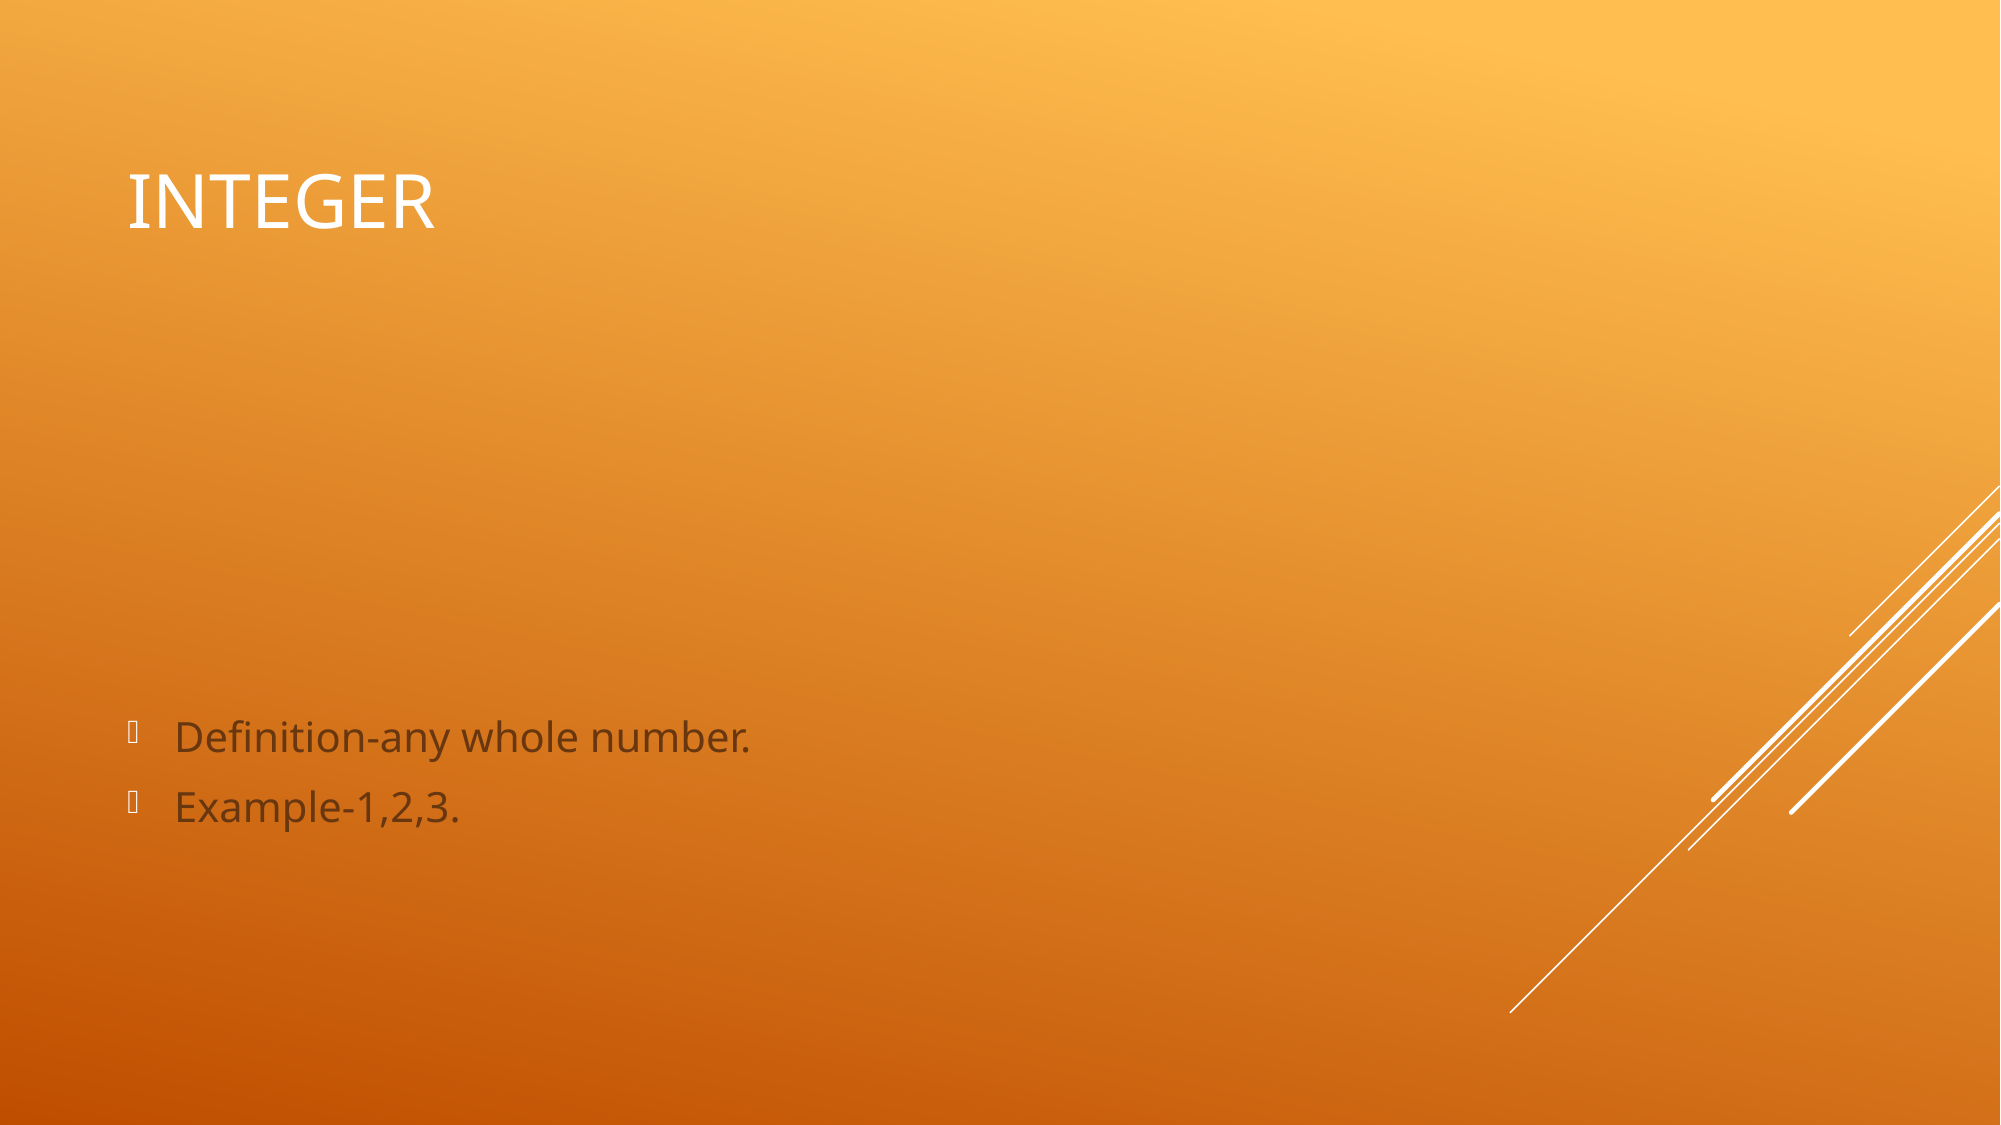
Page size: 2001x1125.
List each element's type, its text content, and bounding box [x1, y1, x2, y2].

list Definition-any whole number. Example-1,2,3. [112, 474, 1513, 1068]
title Integer [112, 75, 1513, 323]
